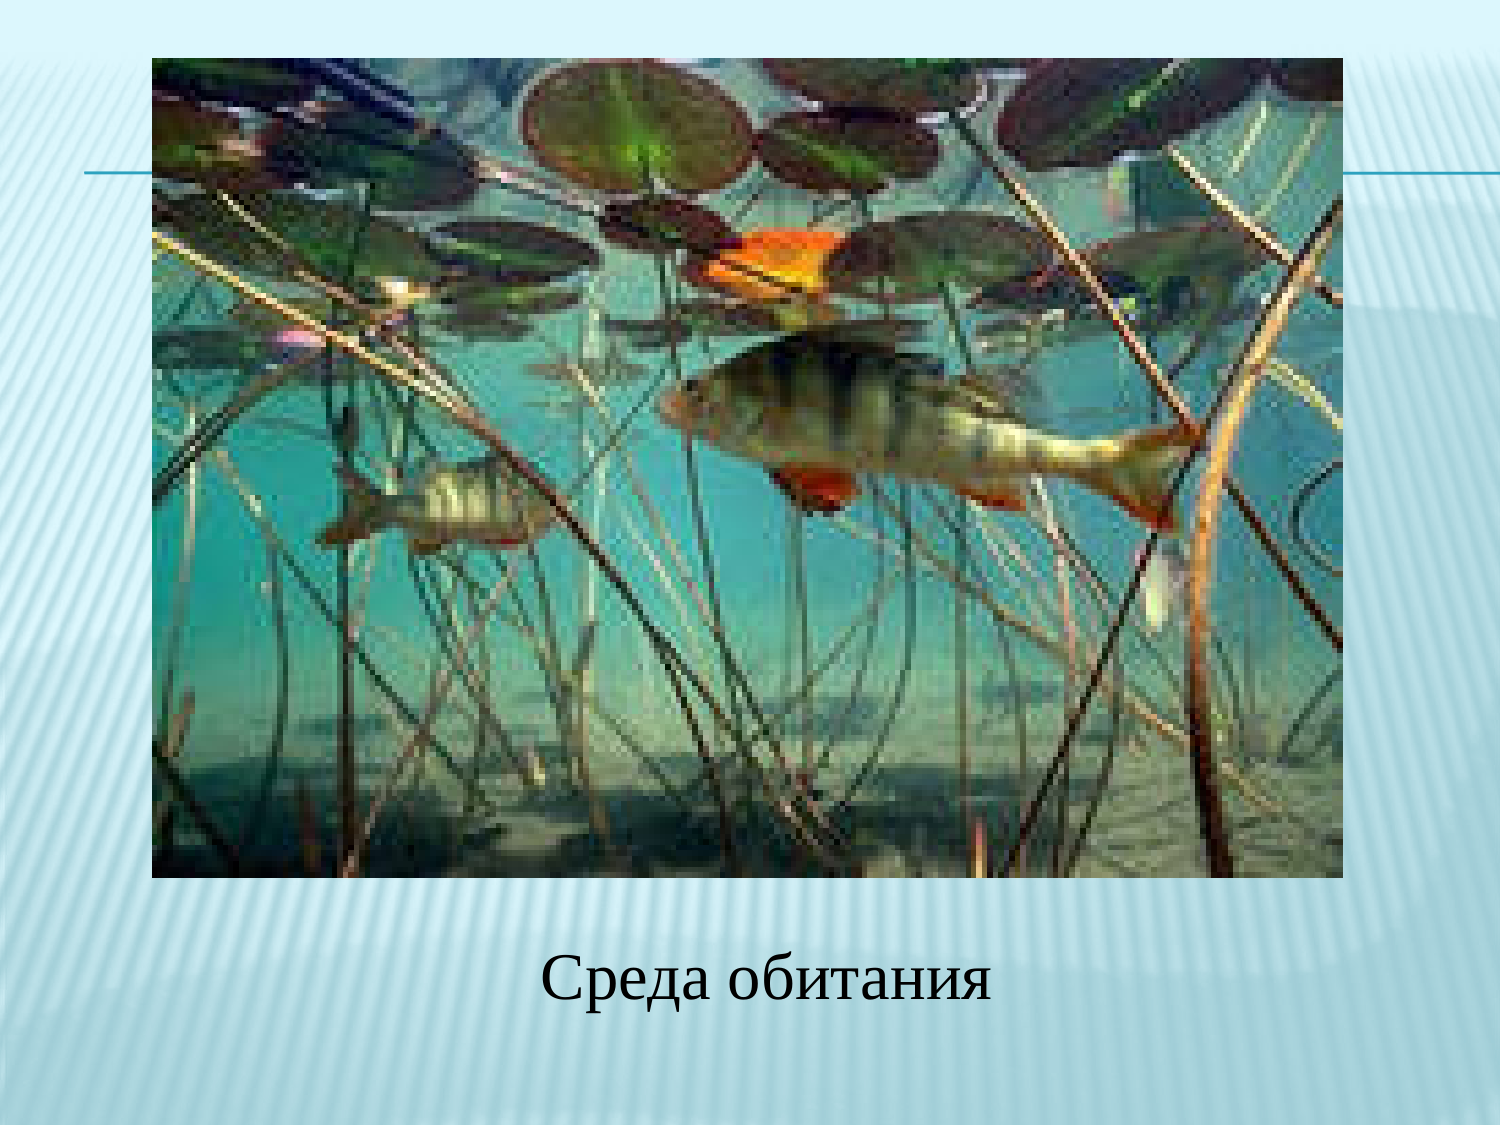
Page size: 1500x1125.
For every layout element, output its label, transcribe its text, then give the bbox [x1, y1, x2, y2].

picture [151, 58, 1343, 878]
list Среда обитания [58, 925, 1475, 998]
